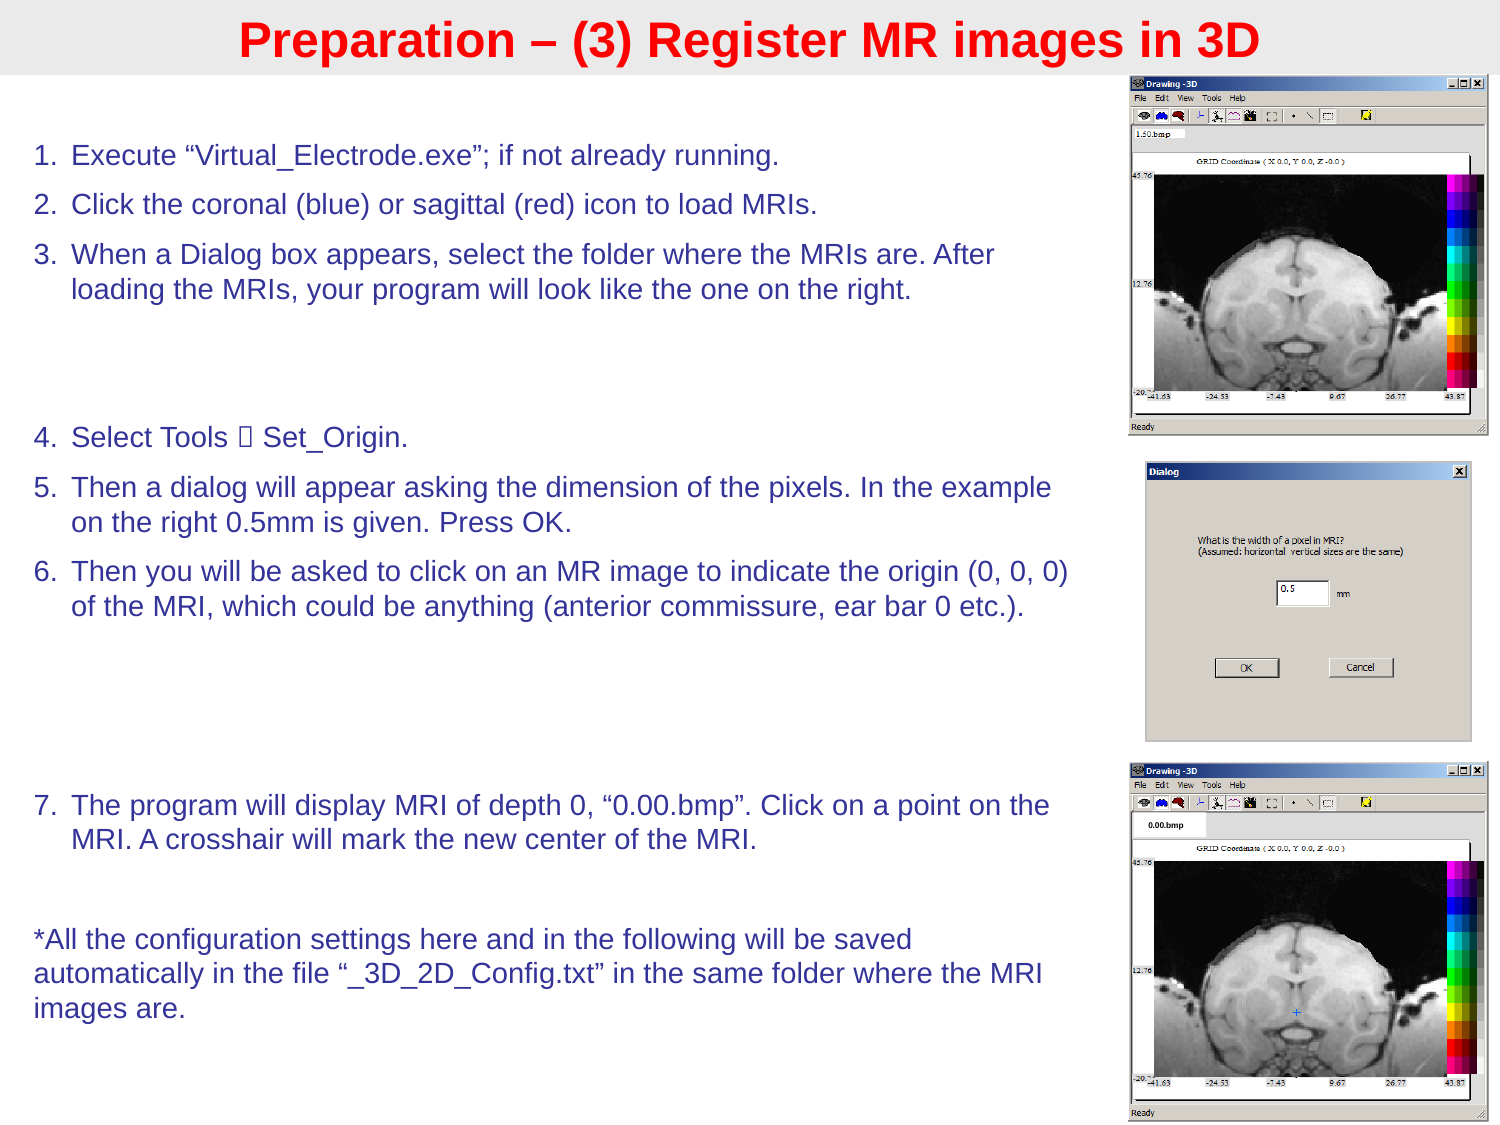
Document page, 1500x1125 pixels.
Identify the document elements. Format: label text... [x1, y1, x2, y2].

picture [1146, 462, 1471, 741]
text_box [1127, 74, 1489, 436]
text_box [1127, 761, 1489, 1123]
text_box Preparation – (3) Register MR images in 3D [0, 0, 1500, 75]
text_box Execute “Virtual_Electrode.exe”; if not already running. Click the coronal (blue) or sagittal (red) icon to load MRIs. When a Dialog box appears, select the folder where the MRIs are. After loading the MRIs, your program will look like the one on the right. Select Tools  Set_Origin. Then a dialog will appear asking the dimension of the pixels. In the example on the right 0.5mm is given. Press OK. Then you will be asked to click on an MR image to indicate the origin (0, 0, 0) of the MRI, which could be anything (anterior commissure, ear bar 0 etc.). The program will display MRI of depth 0, “0.00.bmp”. Click on a point on the MRI. A crosshair will mark the new center of the MRI. *All the configuration settings here and in the following will be saved automatically in the file “_3D_2D_Config.txt” in the same folder where the MRI images are. [0, 128, 1088, 1033]
